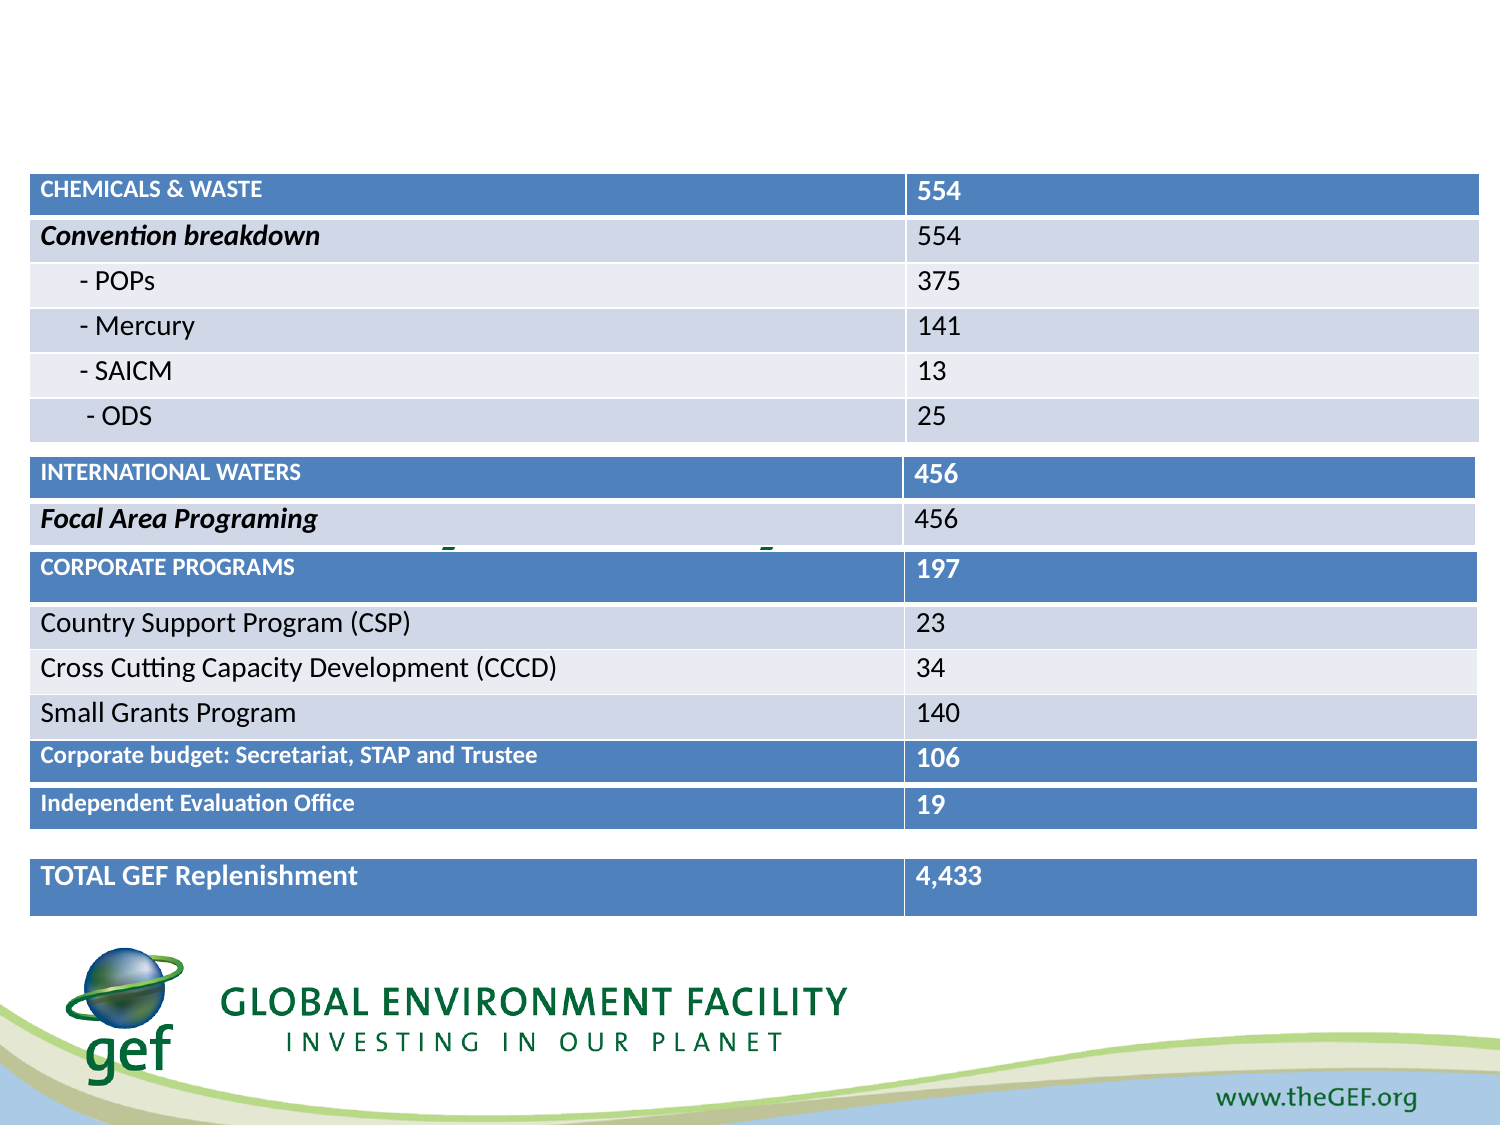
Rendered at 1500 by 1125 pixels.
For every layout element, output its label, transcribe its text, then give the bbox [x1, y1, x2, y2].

table_cell 13 [907, 354, 1479, 397]
table_cell - Mercury [30, 309, 905, 352]
table_header 554 [907, 174, 1479, 215]
table_cell - SAICM [30, 354, 905, 397]
table_cell 140 [905, 695, 1477, 739]
table_header 4,433 [905, 859, 1477, 916]
table_header Corporate budget: Secretariat, STAP and Trustee [30, 741, 904, 782]
table_header INTERNATIONAL WATERS [30, 457, 902, 498]
table_header CHEMICALS & WASTE [30, 174, 905, 215]
table_header TOTAL GEF Replenishment [30, 859, 904, 916]
table_cell 23 [905, 607, 1477, 649]
picture [0, 920, 1500, 1125]
table_cell - POPs [30, 264, 905, 307]
table_header 456 [904, 457, 1475, 498]
table_cell Convention breakdown [30, 220, 905, 262]
table_header Independent Evaluation Office [30, 788, 904, 829]
table_header CORPORATE PROGRAMS [30, 552, 904, 602]
table_cell Focal Area Programing [30, 504, 902, 545]
table_cell 375 [907, 264, 1479, 307]
table_cell - ODS [30, 399, 905, 442]
table_header 106 [905, 741, 1477, 782]
table_header 19 [905, 788, 1477, 829]
table_cell 34 [905, 650, 1477, 694]
table_cell 554 [907, 220, 1479, 262]
table_header 197 [905, 552, 1477, 602]
table_cell 25 [907, 399, 1479, 442]
table_cell 141 [907, 309, 1479, 352]
table_cell Small Grants Program [30, 695, 904, 739]
table_cell Country Support Program (CSP) [30, 607, 904, 649]
table_cell 456 [904, 504, 1475, 545]
table_cell Cross Cutting Capacity Development (CCCD) [30, 650, 904, 694]
